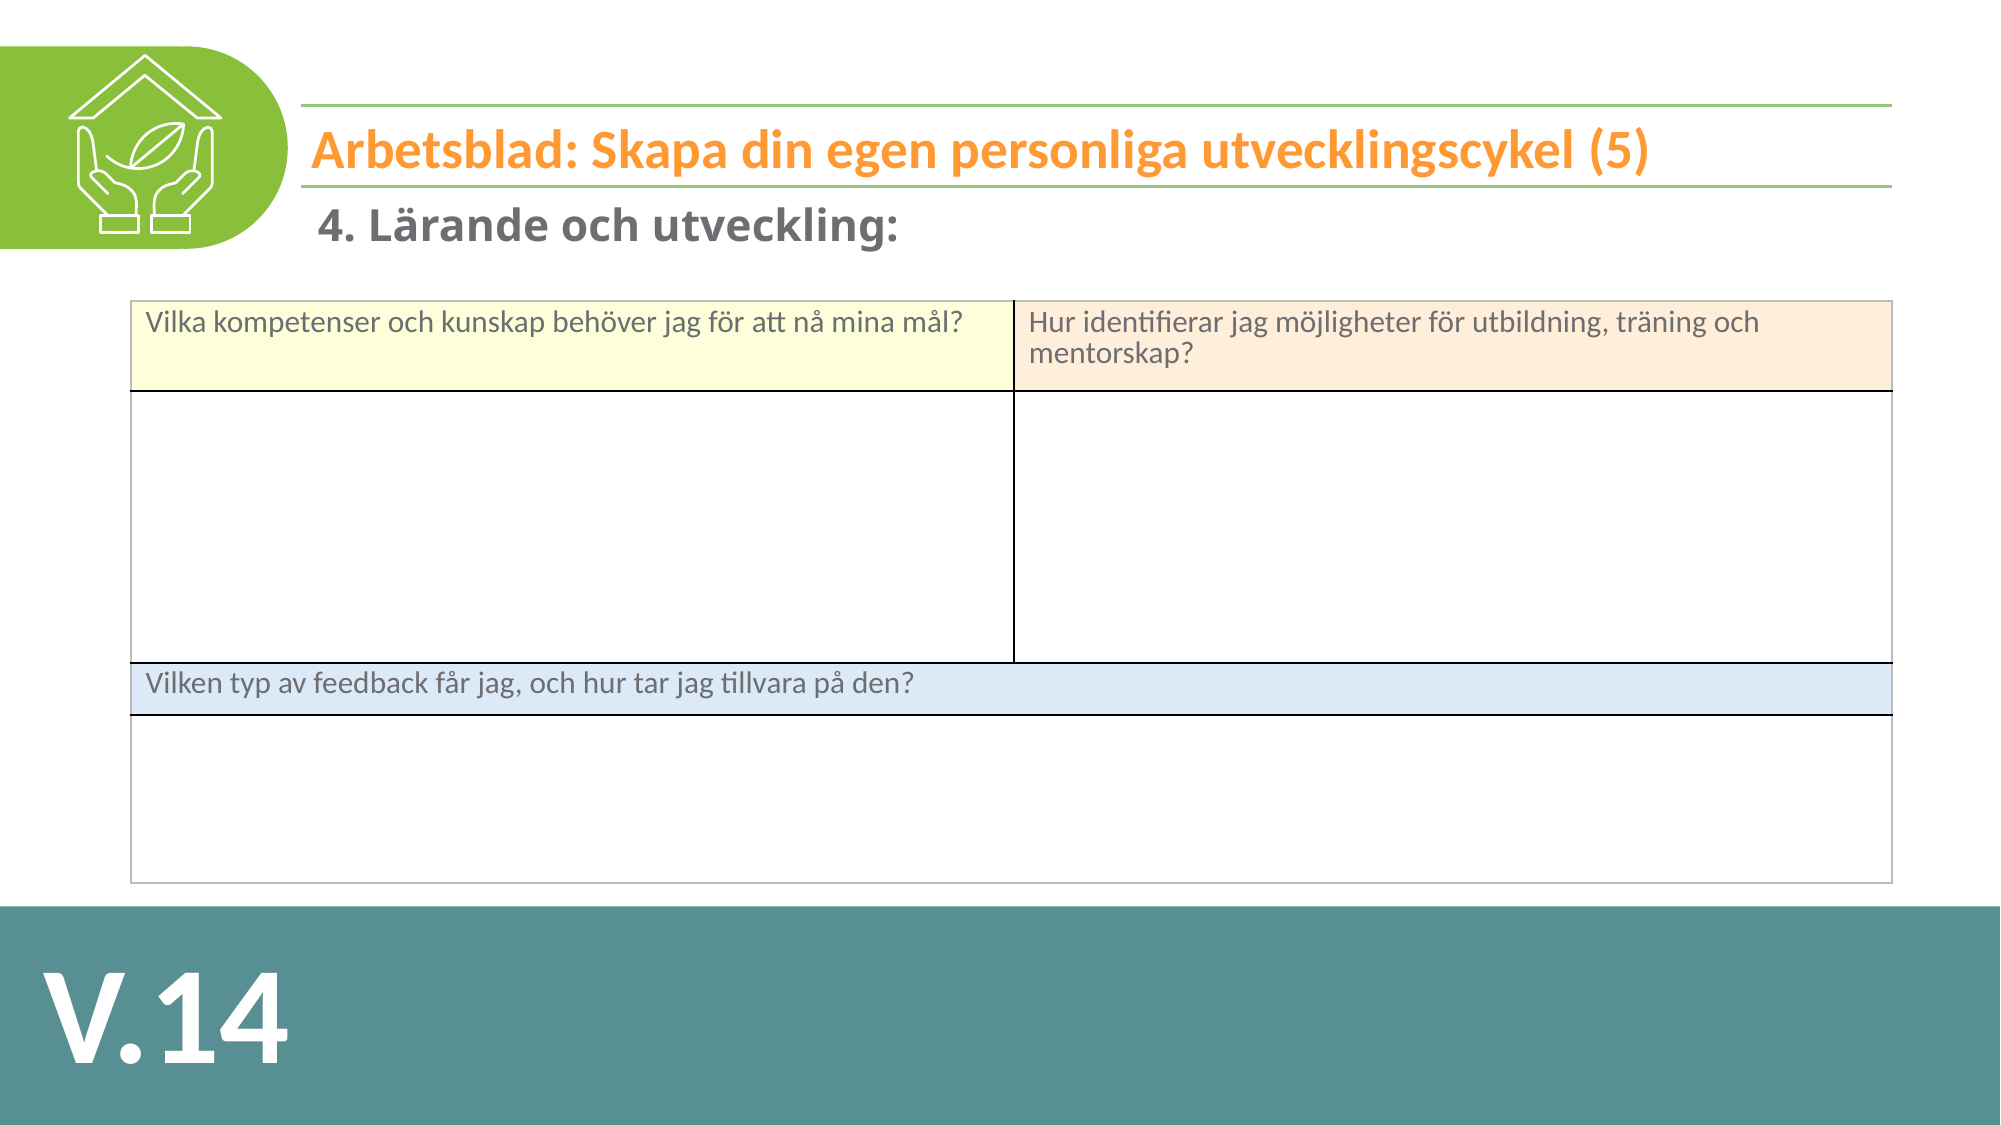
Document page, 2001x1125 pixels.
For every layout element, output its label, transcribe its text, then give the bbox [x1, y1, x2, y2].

text_box [0, 906, 2000, 1125]
table_cell [132, 392, 1013, 662]
table_header Hur identifierar jag möjligheter för utbildning, träning och mentorskap? [1015, 302, 1891, 390]
text_box 4. Lärande och utveckling: [303, 190, 1325, 259]
table_cell Vilken typ av feedback får jag, och hur tar jag tillvara på den? [132, 664, 1891, 714]
table_cell [1015, 392, 1891, 662]
list Arbetsblad: Skapa din egen personliga utvecklingscykel (5) [291, 83, 1904, 215]
text_box V.14 [23, 957, 418, 1125]
text_box [0, 46, 288, 249]
table_cell [132, 716, 1891, 882]
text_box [68, 54, 222, 233]
table_header Vilka kompetenser och kunskap behöver jag för att nå mina mål? [132, 302, 1013, 390]
